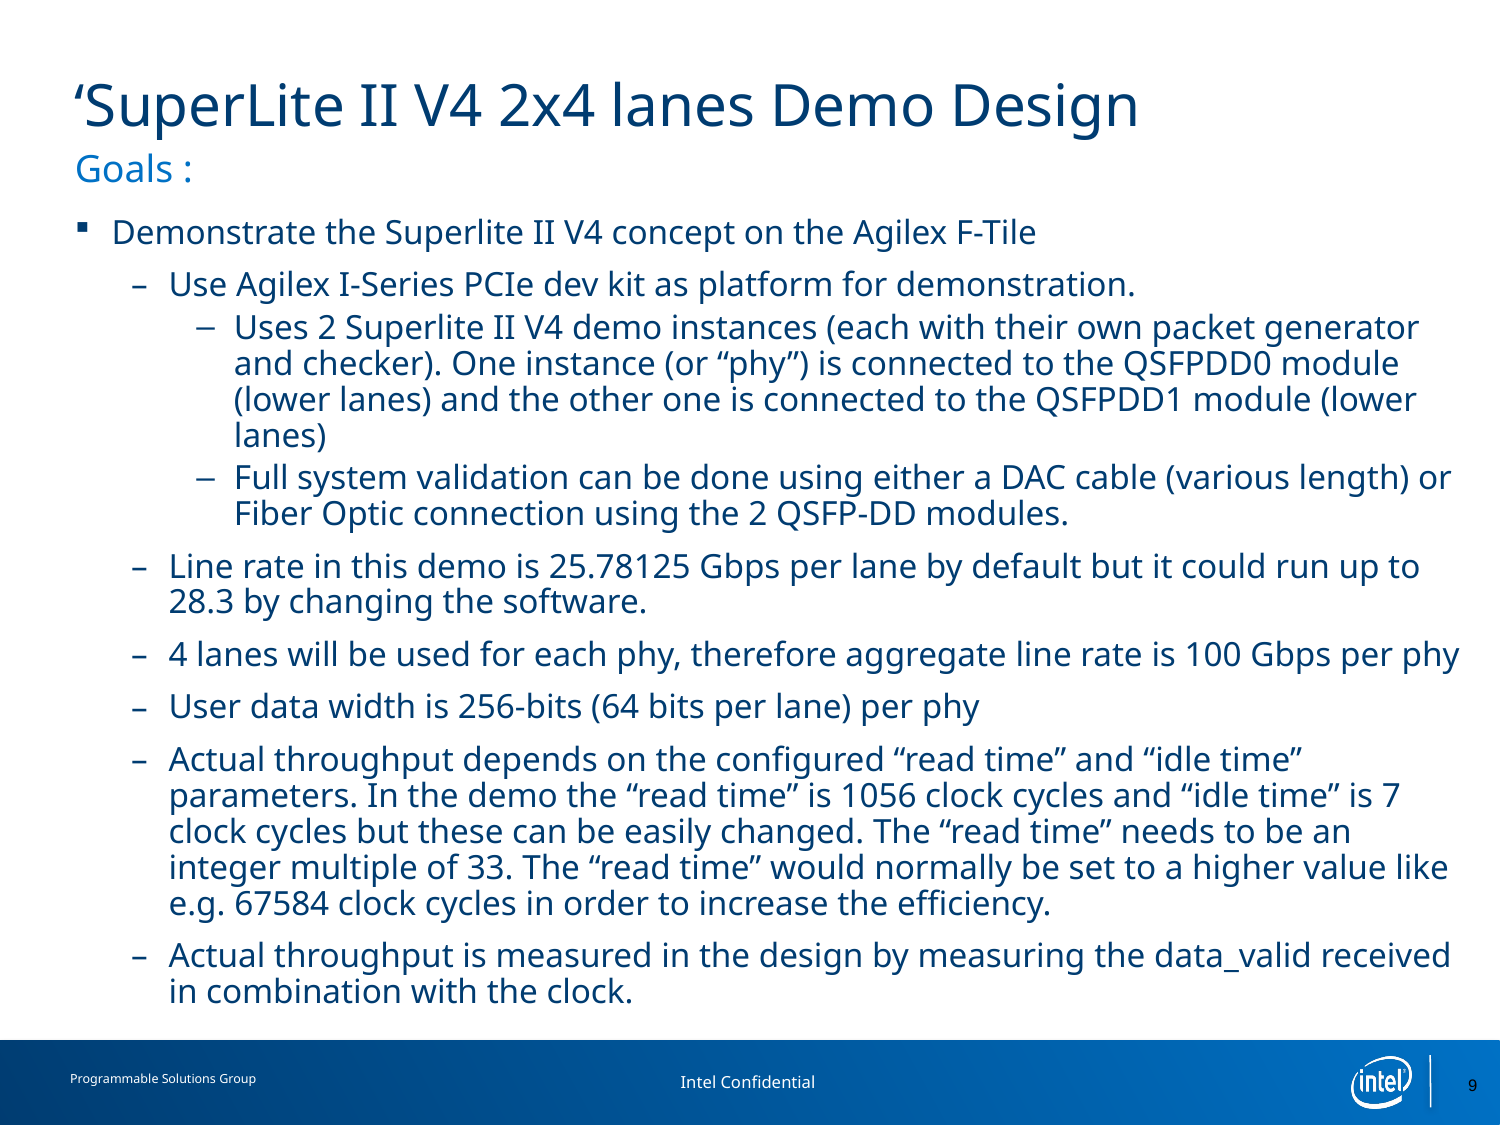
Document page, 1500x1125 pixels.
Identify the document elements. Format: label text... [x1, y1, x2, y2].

list Goals : Demonstrate the Superlite II V4 concept on the Agilex F-Tile Use Agilex I-Series PCIe dev kit as platform for demonstration. Uses 2 Superlite II V4 demo instances (each with their own packet generator and checker). One instance (or “phy”) is connected to the QSFPDD0 module (lower lanes) and the other one is connected to the QSFPDD1 module (lower lanes) Full system validation can be done using either a DAC cable (various length) or Fiber Optic connection using the 2 QSFP-DD modules. Line rate in this demo is 25.78125 Gbps per lane by default but it could run up to 28.3 by changing the software. 4 lanes will be used for each phy, therefore aggregate line rate is 100 Gbps per phy User data width is 256-bits (64 bits per lane) per phy Actual throughput depends on the configured “read time” and “idle time” parameters. In the demo the “read time” is 1056 clock cycles and “idle time” is 7 clock cycles but these can be easily changed. The “read time” needs to be an integer multiple of 33. The “read time” would normally be set to a higher value like e.g. 67584 clock cycles in order to increase the efficiency. Actual throughput is measured in the design by measuring the data_valid received in combination with the clock. [74, 149, 1470, 975]
slide_number 9 [1127, 1055, 1478, 1116]
title ‘SuperLite II V4 2x4 lanes Demo Design [74, 67, 1425, 149]
